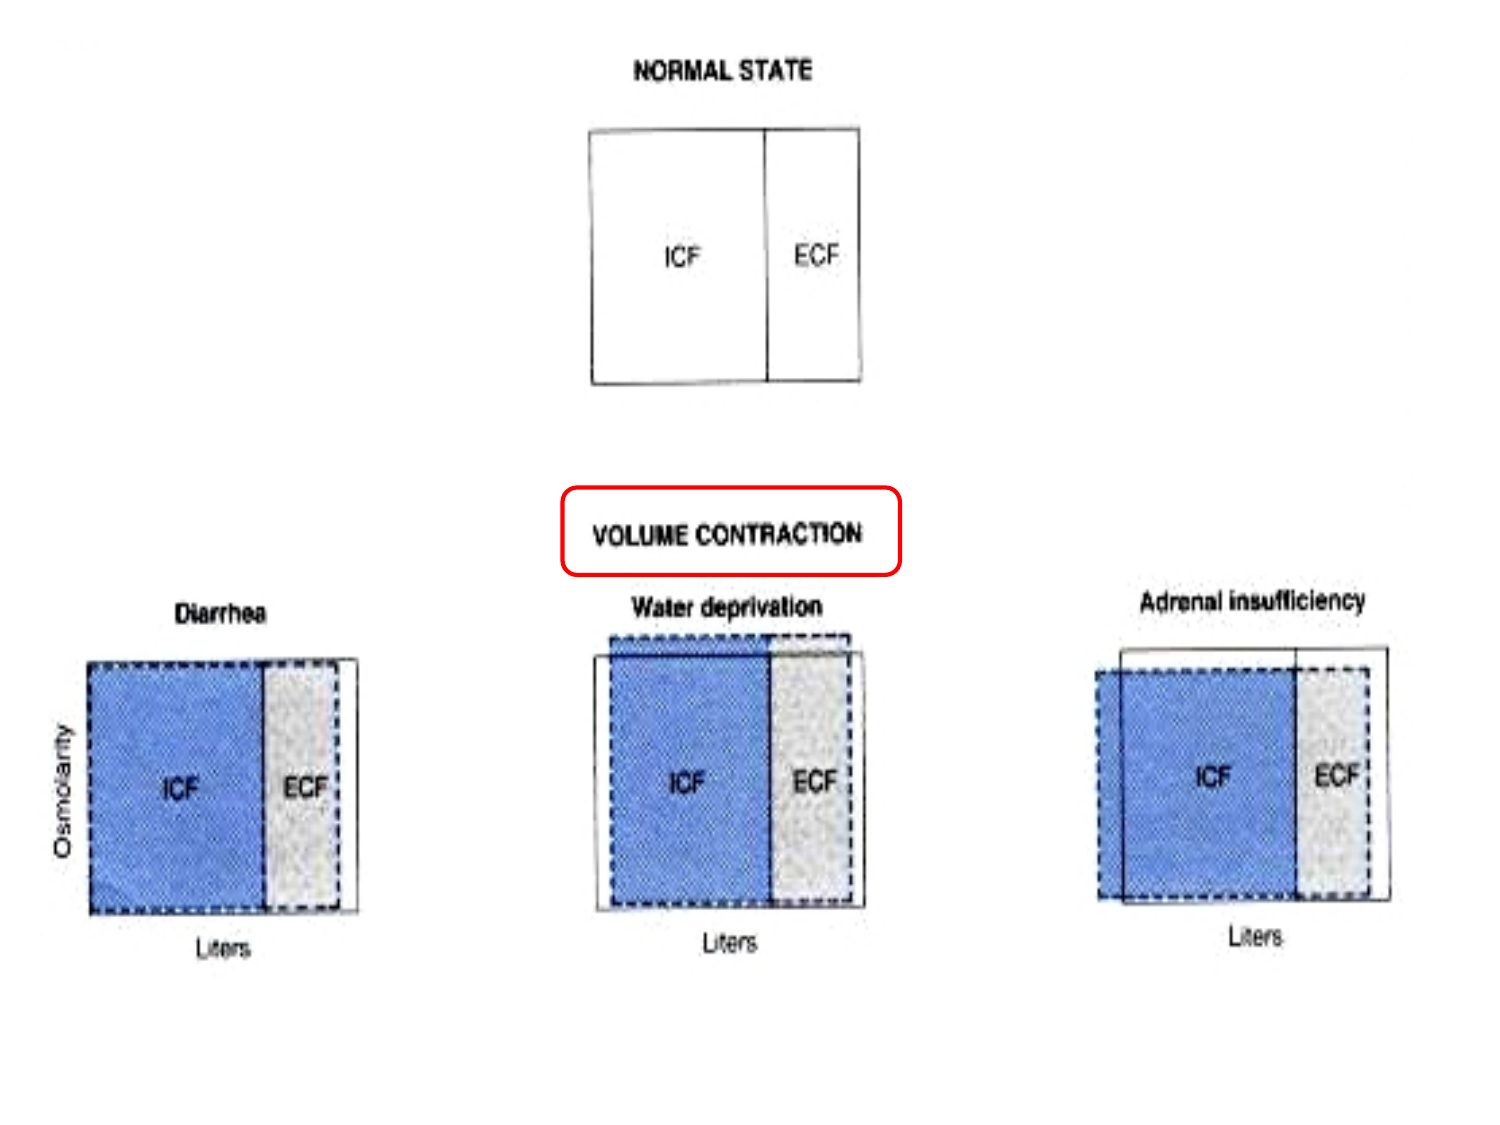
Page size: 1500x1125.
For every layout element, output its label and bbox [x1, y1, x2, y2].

list [37, 37, 1413, 1026]
